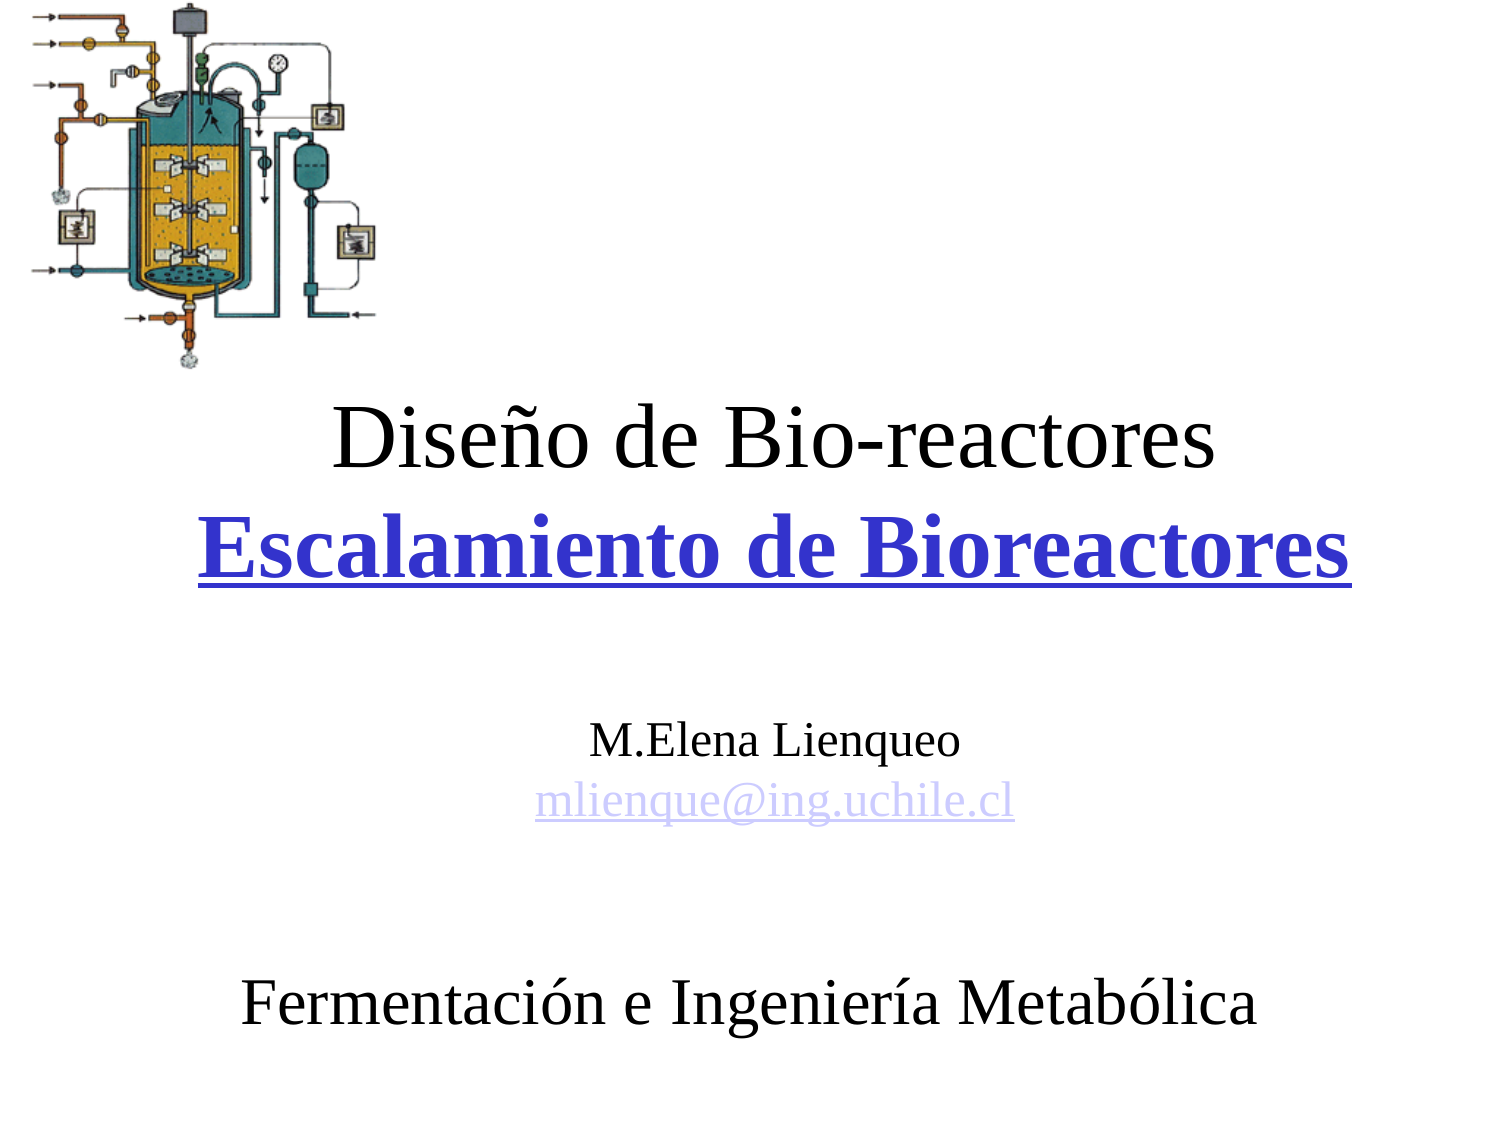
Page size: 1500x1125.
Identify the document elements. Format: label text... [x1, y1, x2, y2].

picture [24, 0, 390, 376]
subtitle Fermentación e Ingeniería Metabólica [224, 949, 1276, 1125]
title Diseño de Bio-reactores Escalamiento de Bioreactores M.Elena Lienqueo mlienque@ing.uchile.cl [137, 537, 1413, 726]
